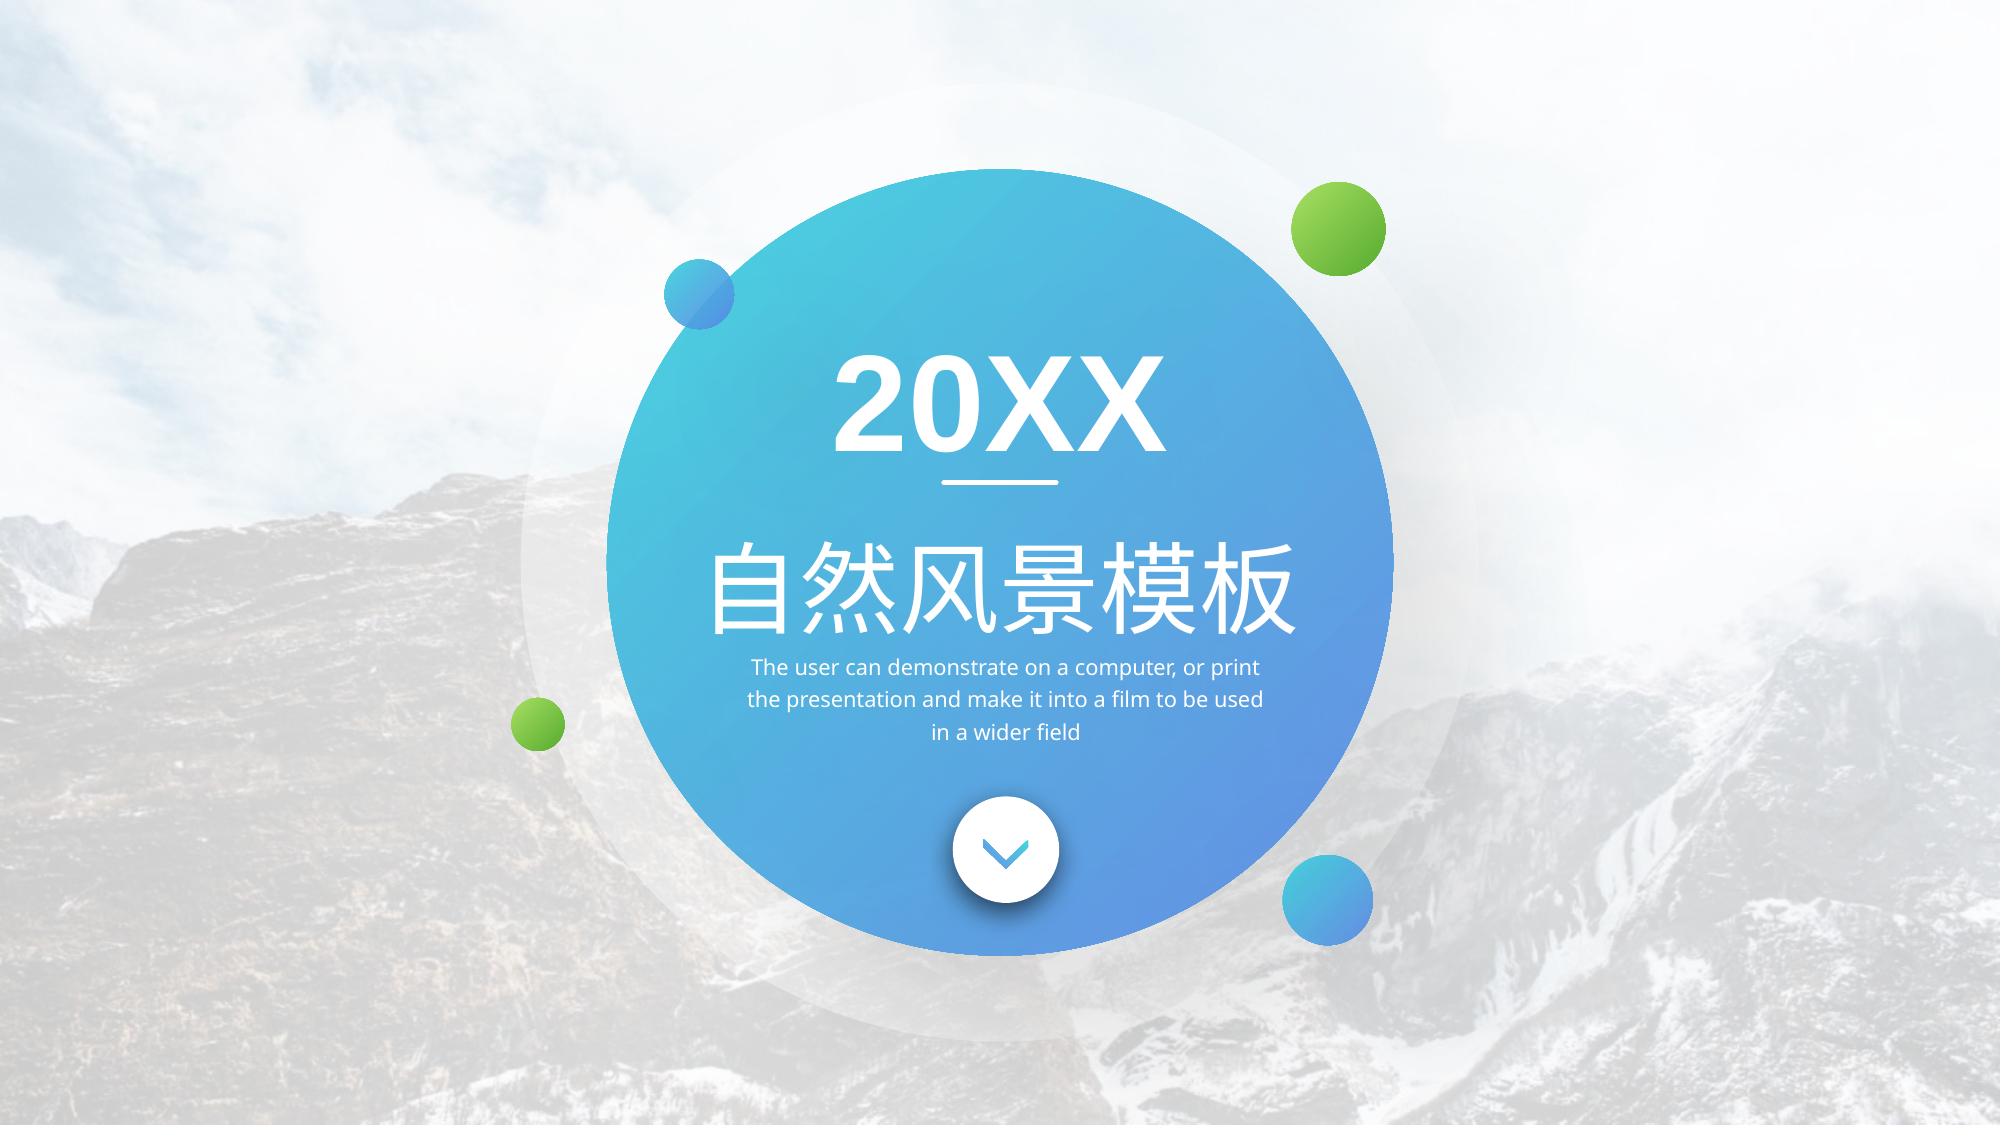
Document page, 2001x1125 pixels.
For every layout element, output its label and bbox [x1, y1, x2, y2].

text_box [952, 796, 1060, 903]
picture [0, 0, 2000, 1125]
